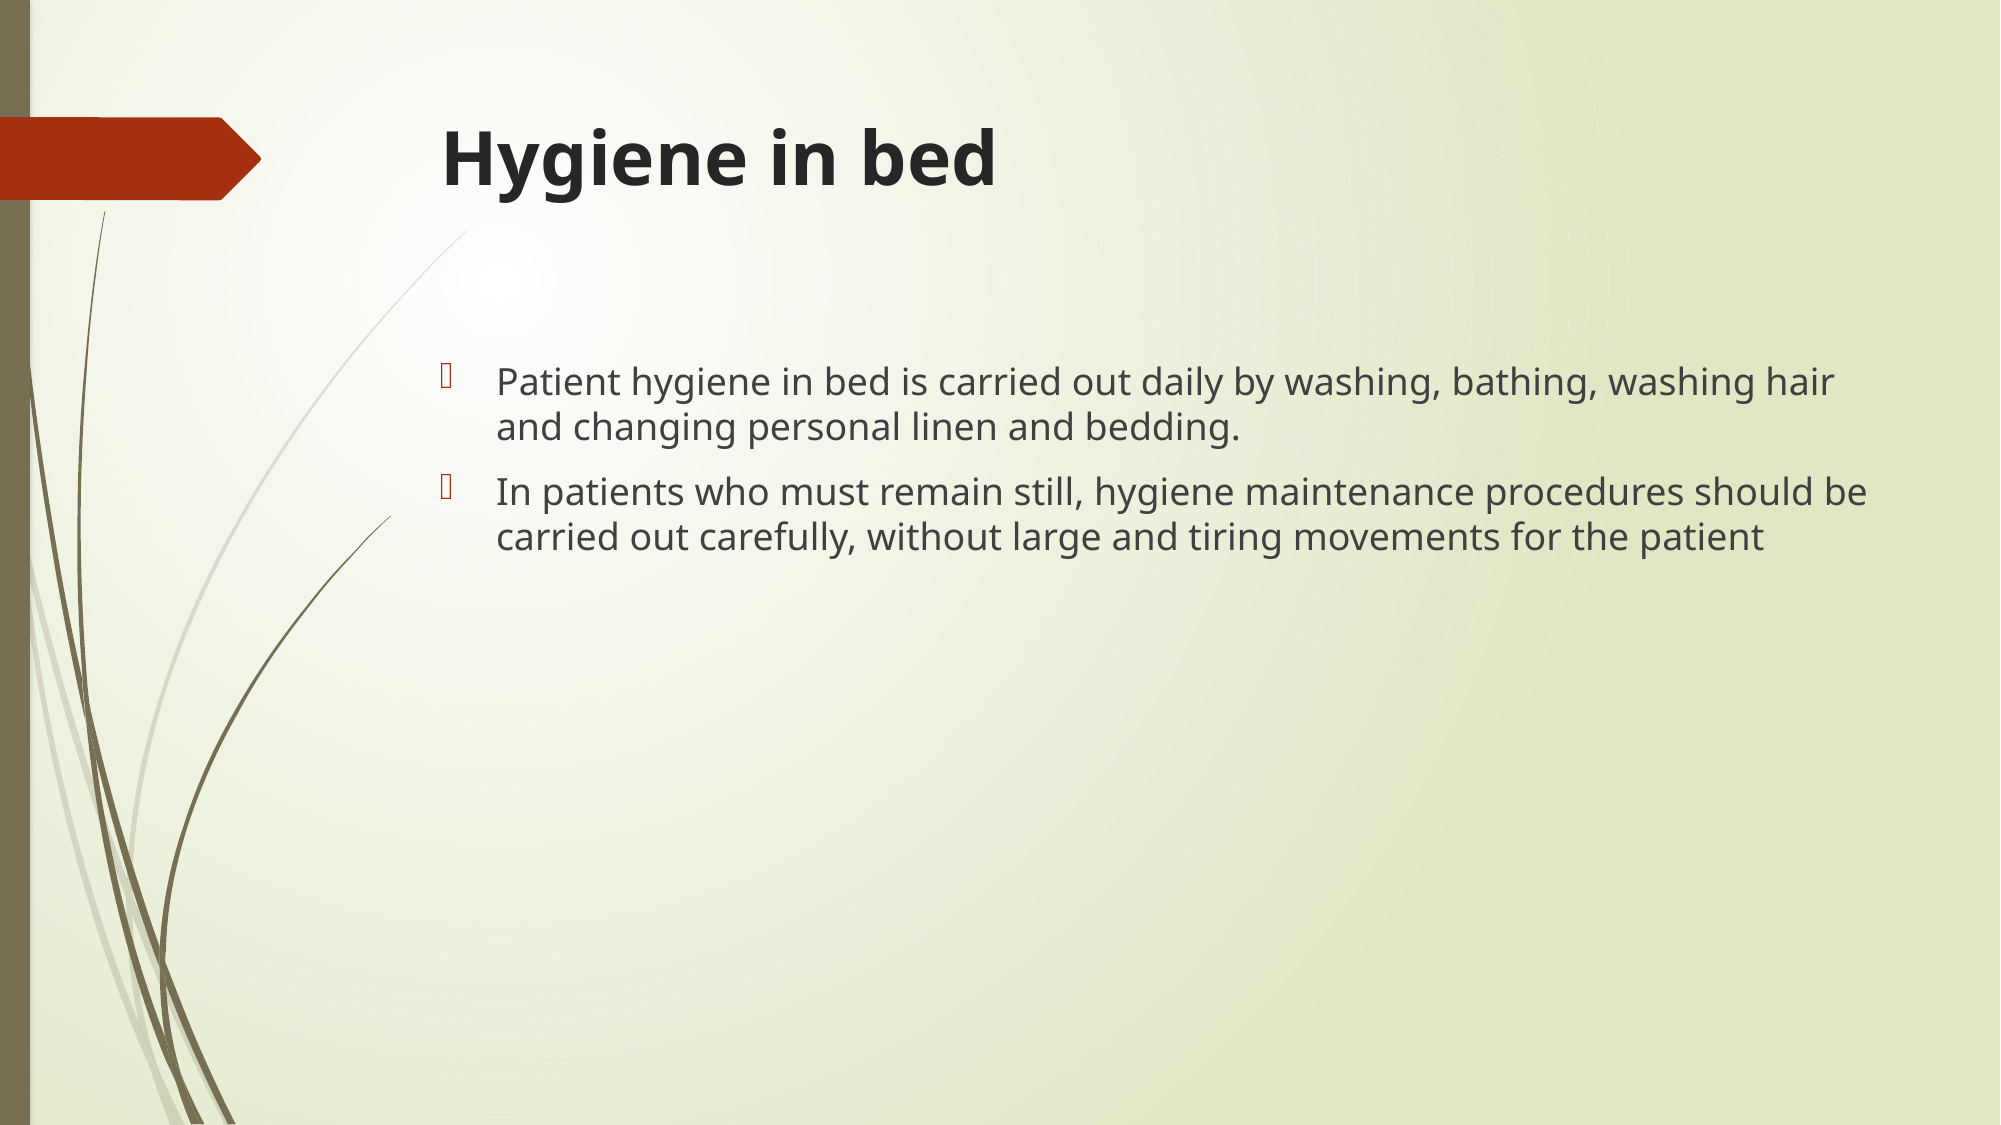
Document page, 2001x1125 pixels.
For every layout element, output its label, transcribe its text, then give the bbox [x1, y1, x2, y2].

title Hygiene in bed [425, 102, 1888, 313]
list Patient hygiene in bed is carried out daily by washing, bathing, washing hair and changing personal linen and bedding. In patients who must remain still, hygiene maintenance procedures should be carried out carefully, without large and tiring movements for the patient [424, 350, 1888, 970]
